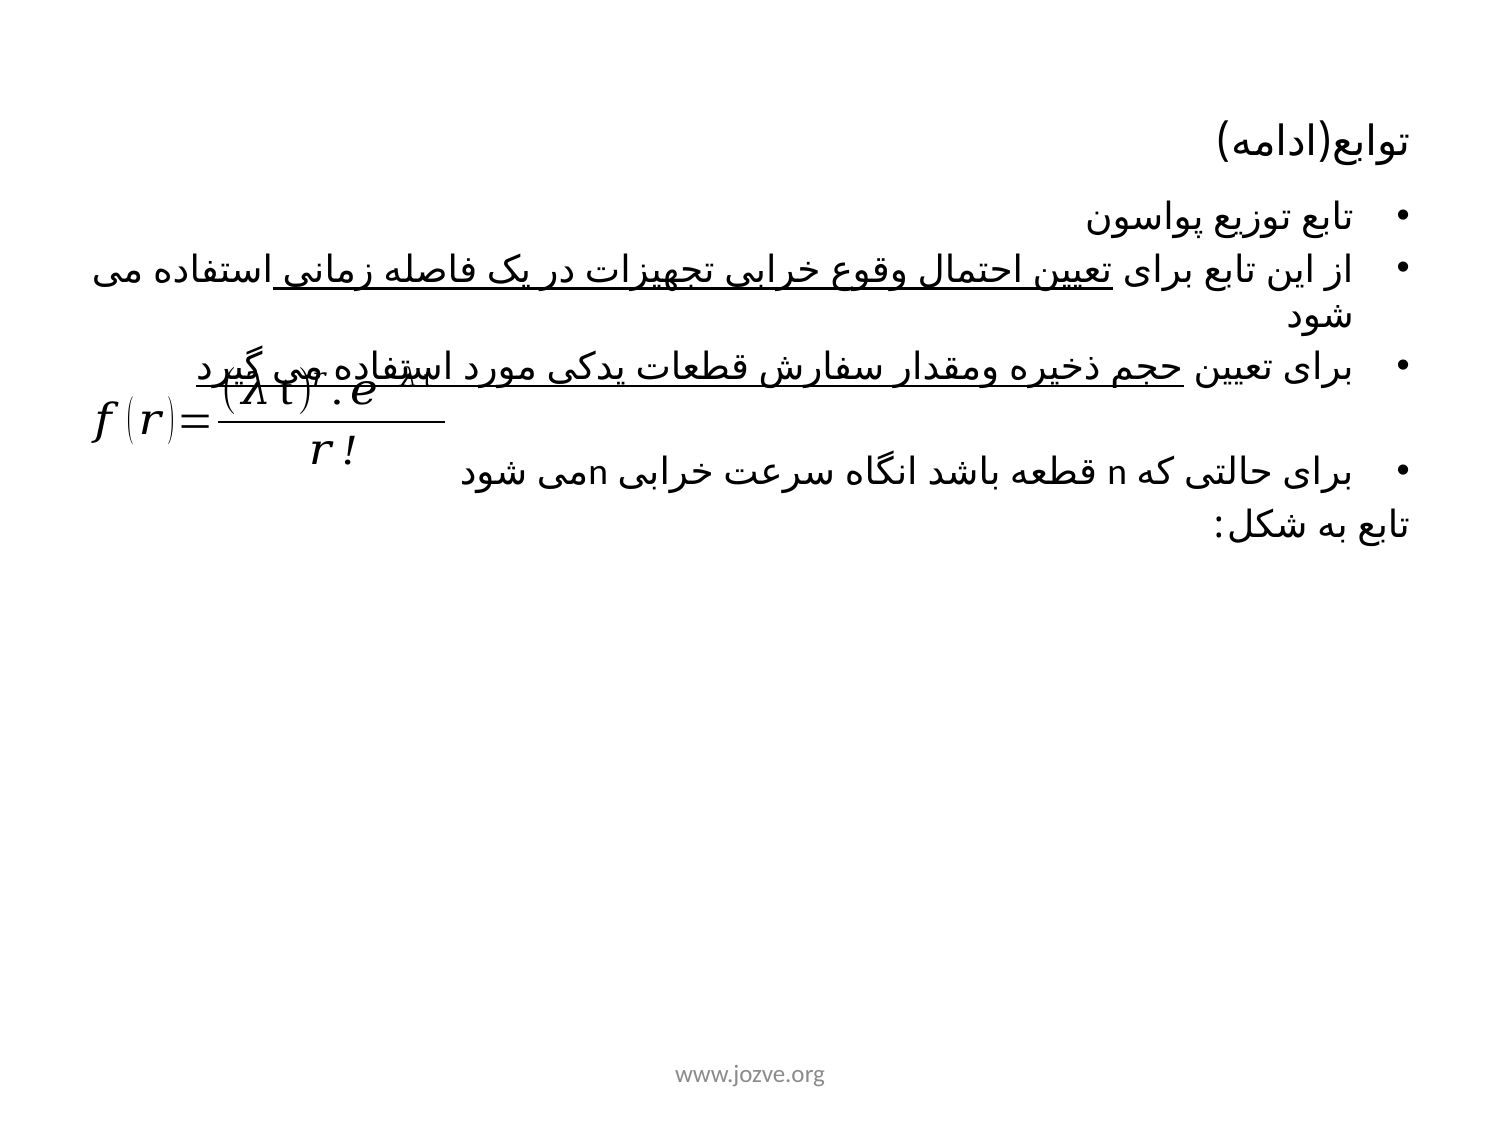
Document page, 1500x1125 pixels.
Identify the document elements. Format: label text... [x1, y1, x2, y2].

footer www.jozve.org [512, 1042, 988, 1103]
title توابع(ادامه) [75, 45, 1425, 233]
